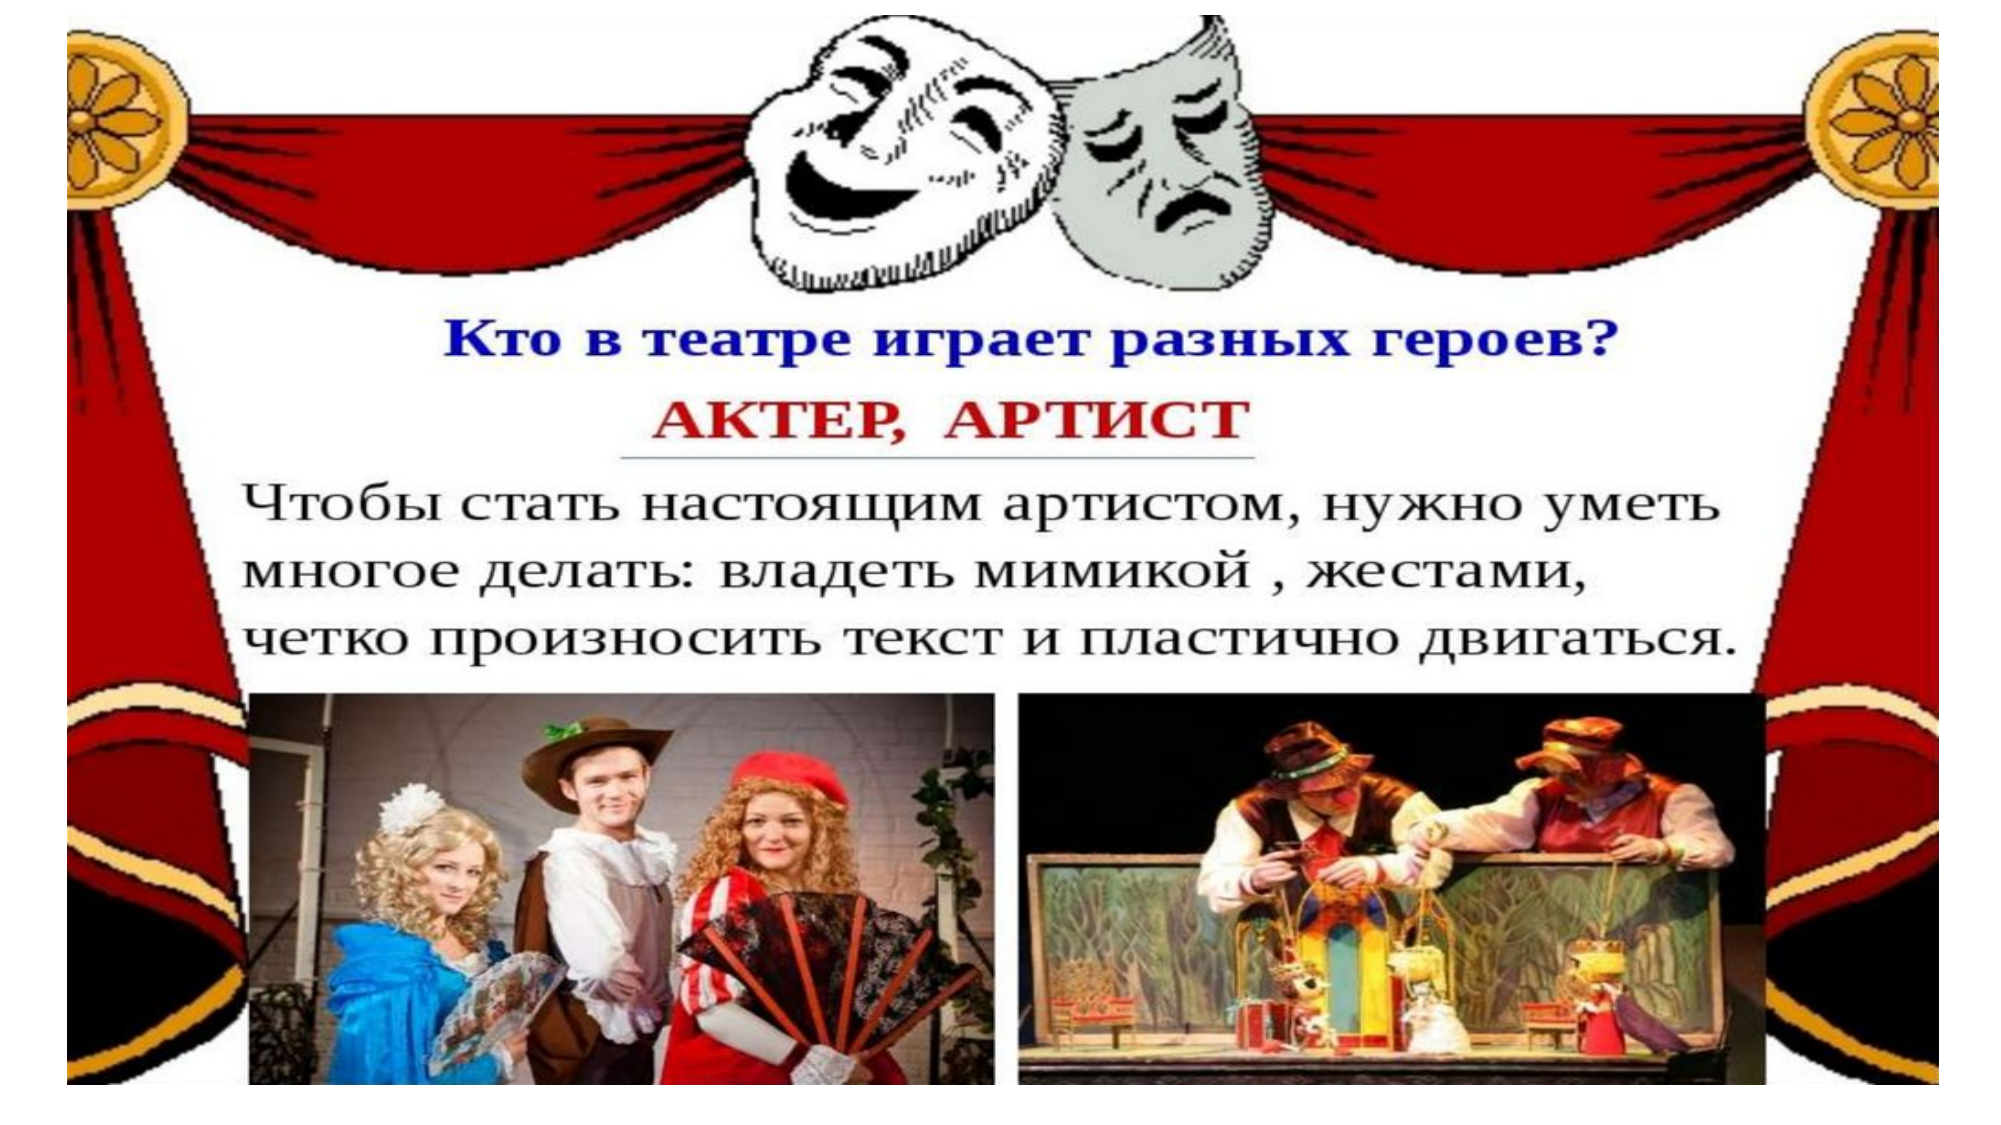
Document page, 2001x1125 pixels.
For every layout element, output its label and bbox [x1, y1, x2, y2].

picture [67, 15, 1939, 1085]
